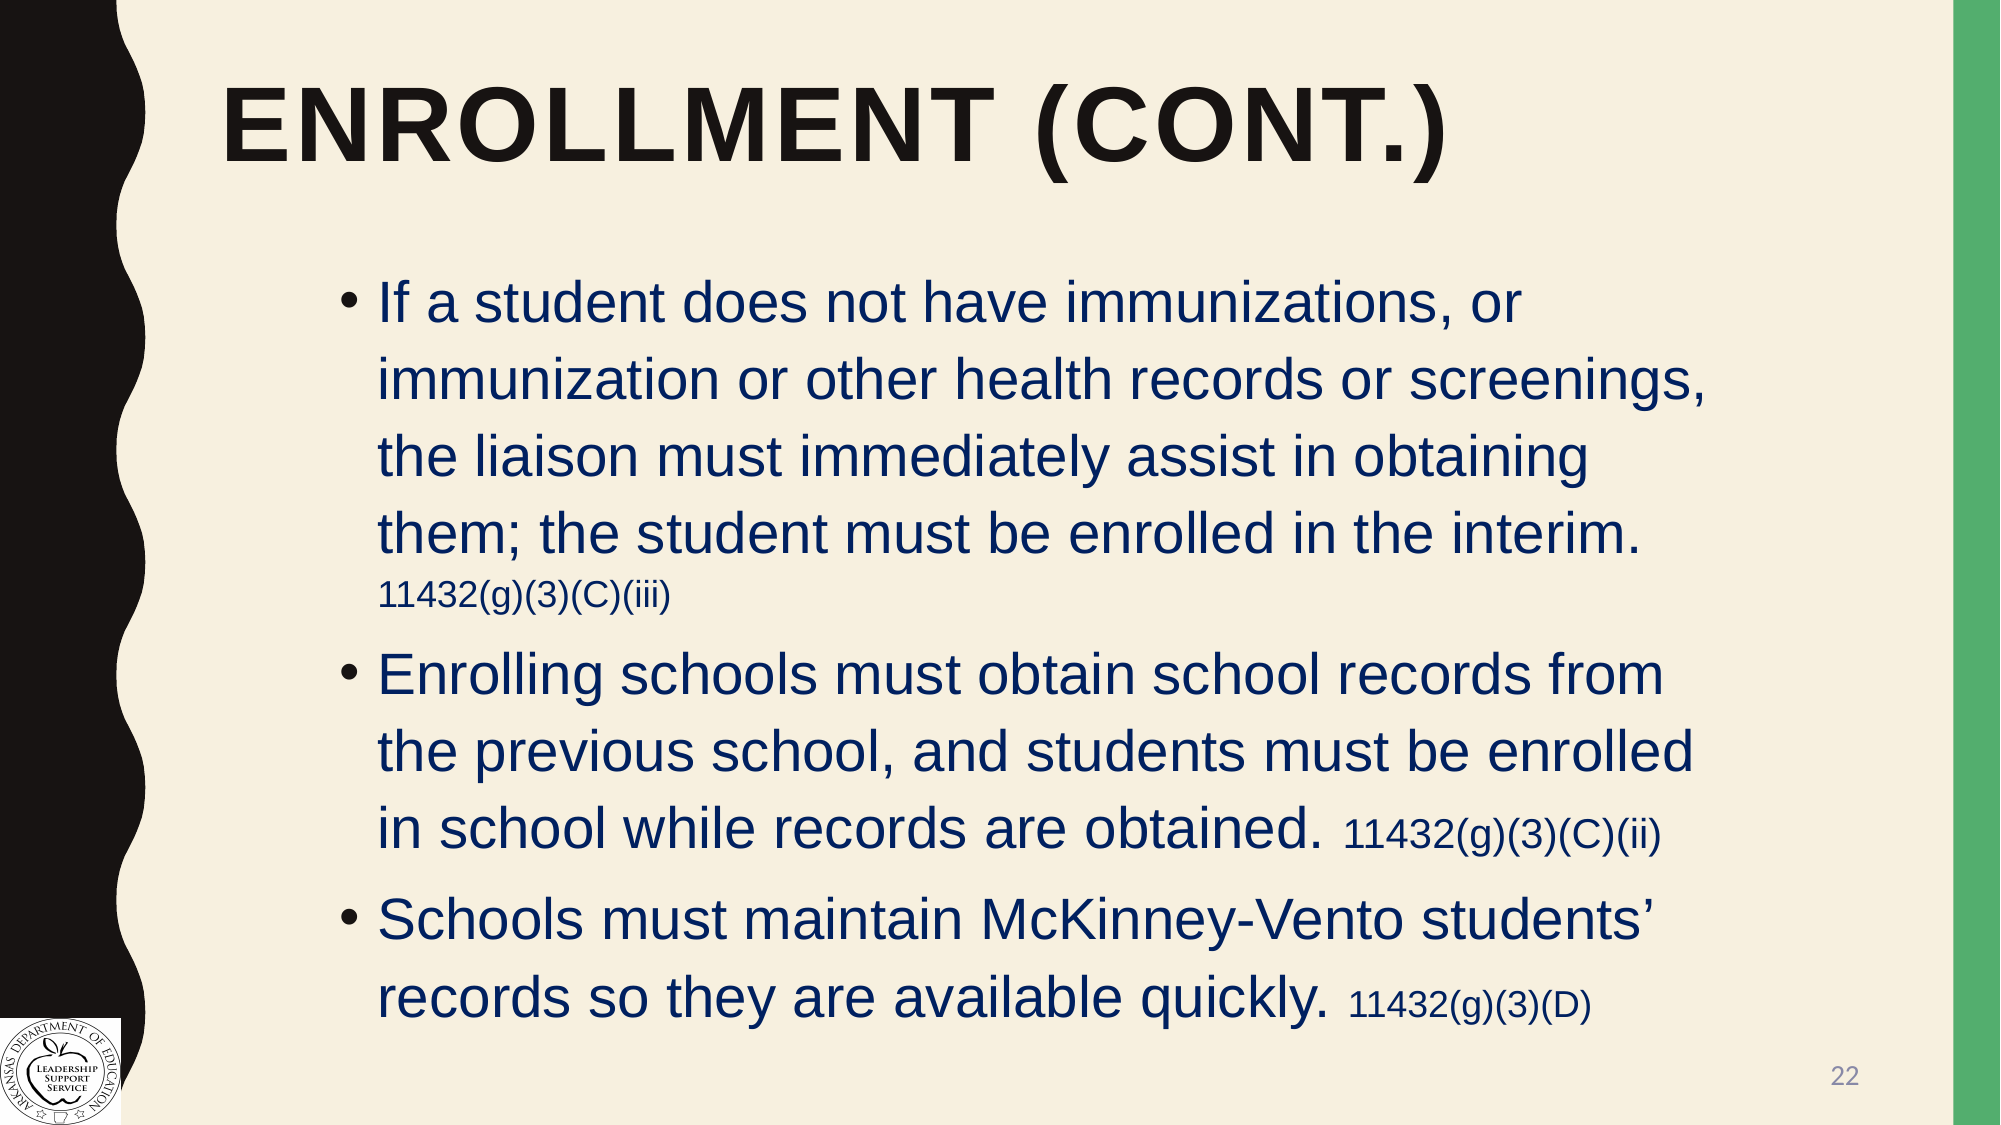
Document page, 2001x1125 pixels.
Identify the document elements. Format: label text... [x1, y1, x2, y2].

slide_number 22 [1412, 1045, 1875, 1103]
picture [0, 1018, 121, 1125]
list If a student does not have immunizations, or immunization or other health records or screenings, the liaison must immediately assist in obtaining them; the student must be enrolled in the interim. 11432(g)(3)(C)(iii) Enrolling schools must obtain school records from the previous school, and students must be enrolled in school while records are obtained. 11432(g)(3)(C)(ii) Schools must maintain McKinney-Vento students’ records so they are available quickly. 11432(g)(3)(D) [324, 249, 1770, 1063]
title Enrollment (cont.) [205, 62, 1875, 308]
